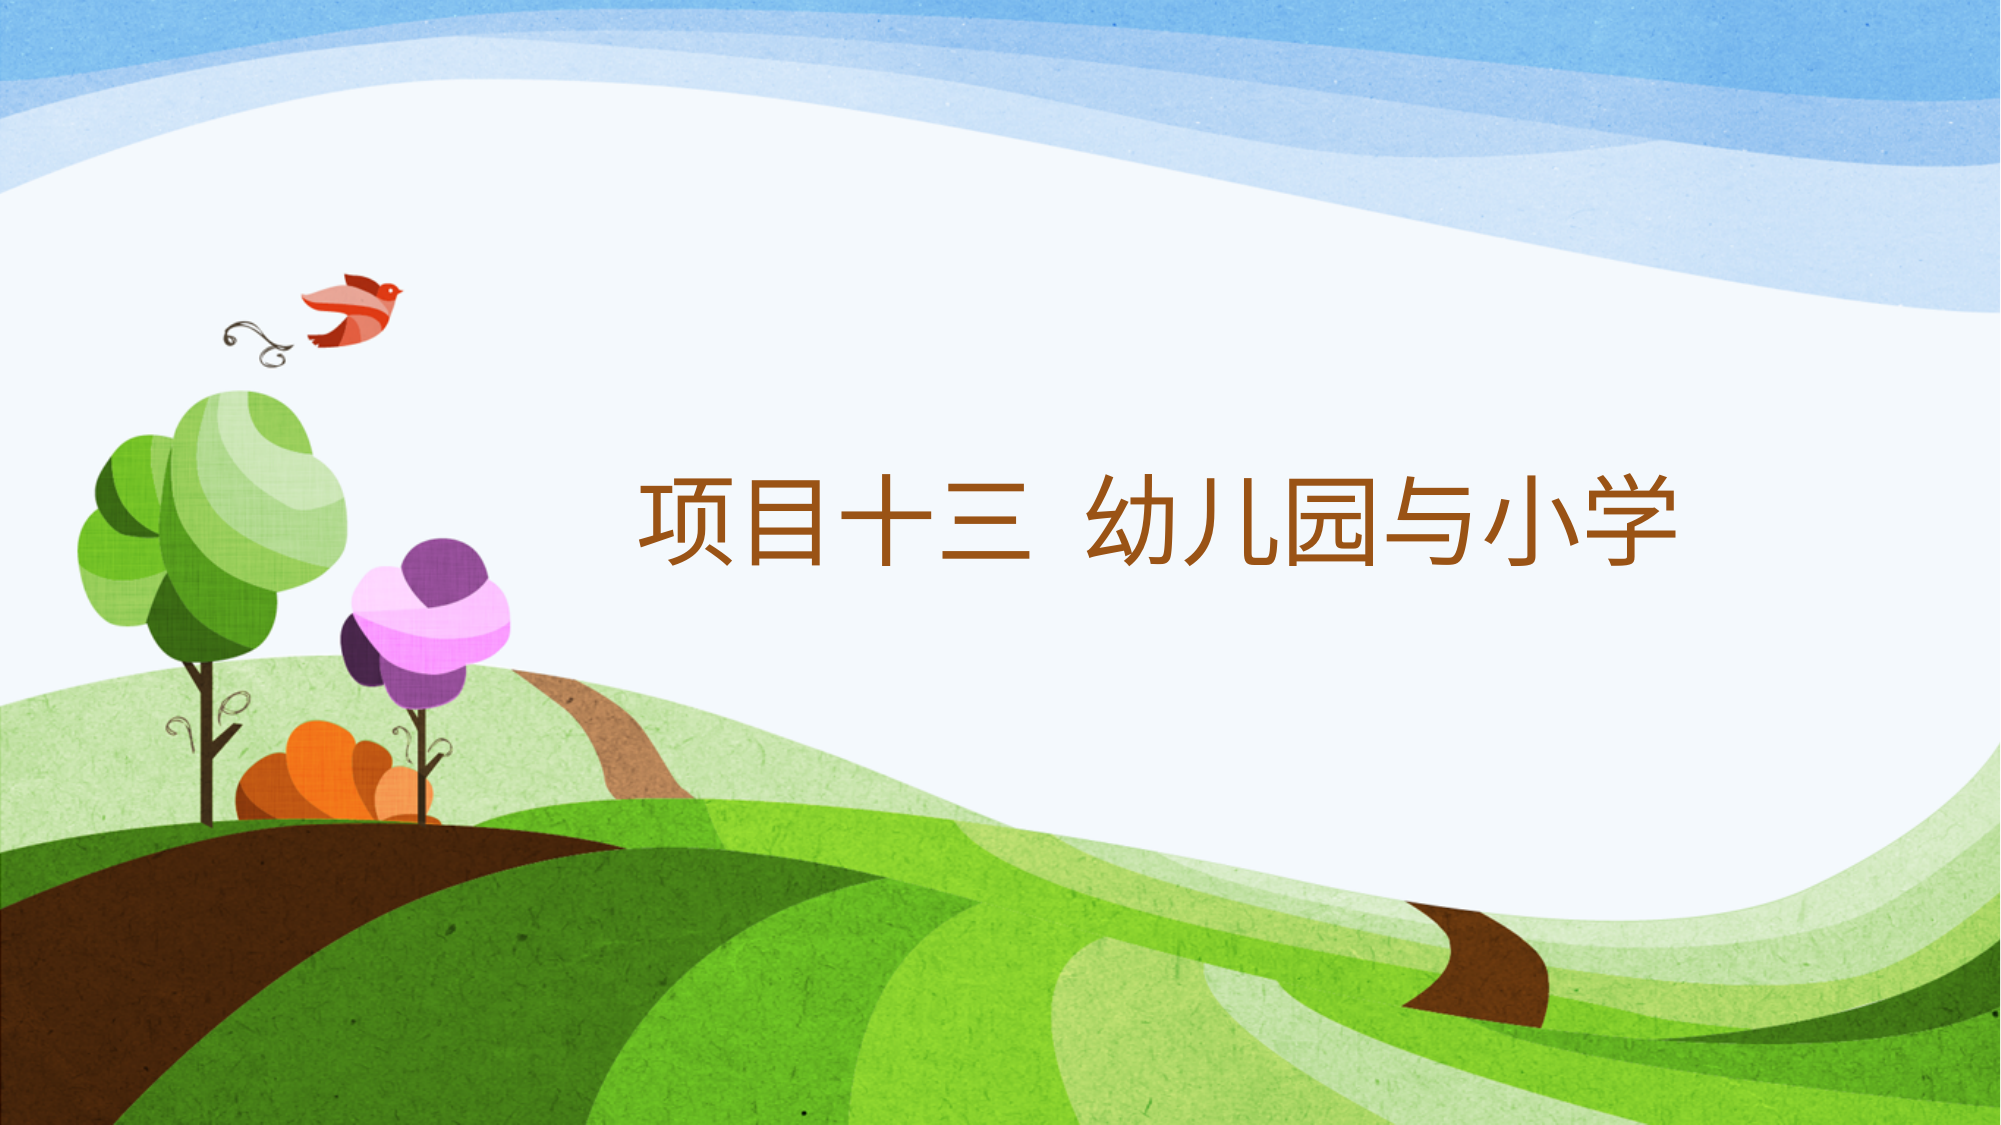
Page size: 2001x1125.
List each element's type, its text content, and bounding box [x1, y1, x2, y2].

title 项目十三 幼儿园与小学 [493, 287, 1825, 588]
picture [0, 0, 2001, 1125]
